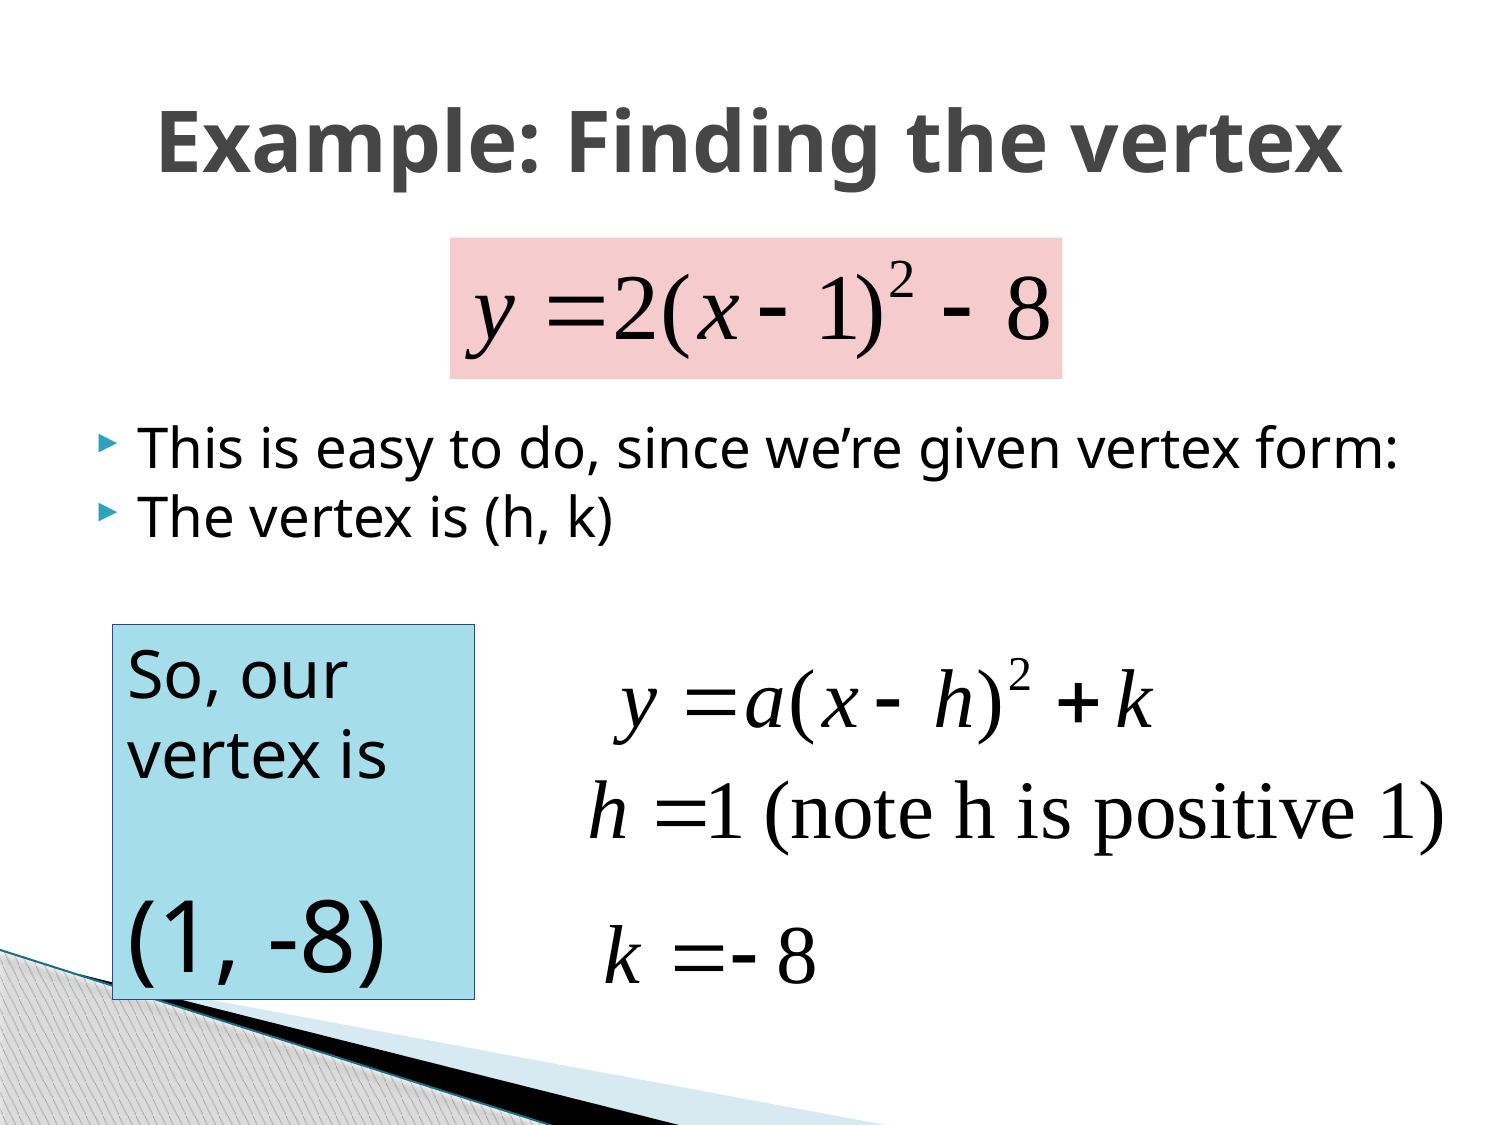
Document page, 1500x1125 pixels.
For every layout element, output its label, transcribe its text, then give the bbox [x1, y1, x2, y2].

text_box So, our vertex is (1, -8) [112, 624, 475, 1000]
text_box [574, 762, 1464, 874]
list This is easy to do, since we’re given vertex form: The vertex is (h, k) [62, 412, 1438, 575]
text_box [590, 906, 828, 1005]
title Example: Finding the vertex [75, 45, 1425, 233]
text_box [599, 637, 1177, 762]
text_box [449, 237, 1063, 380]
